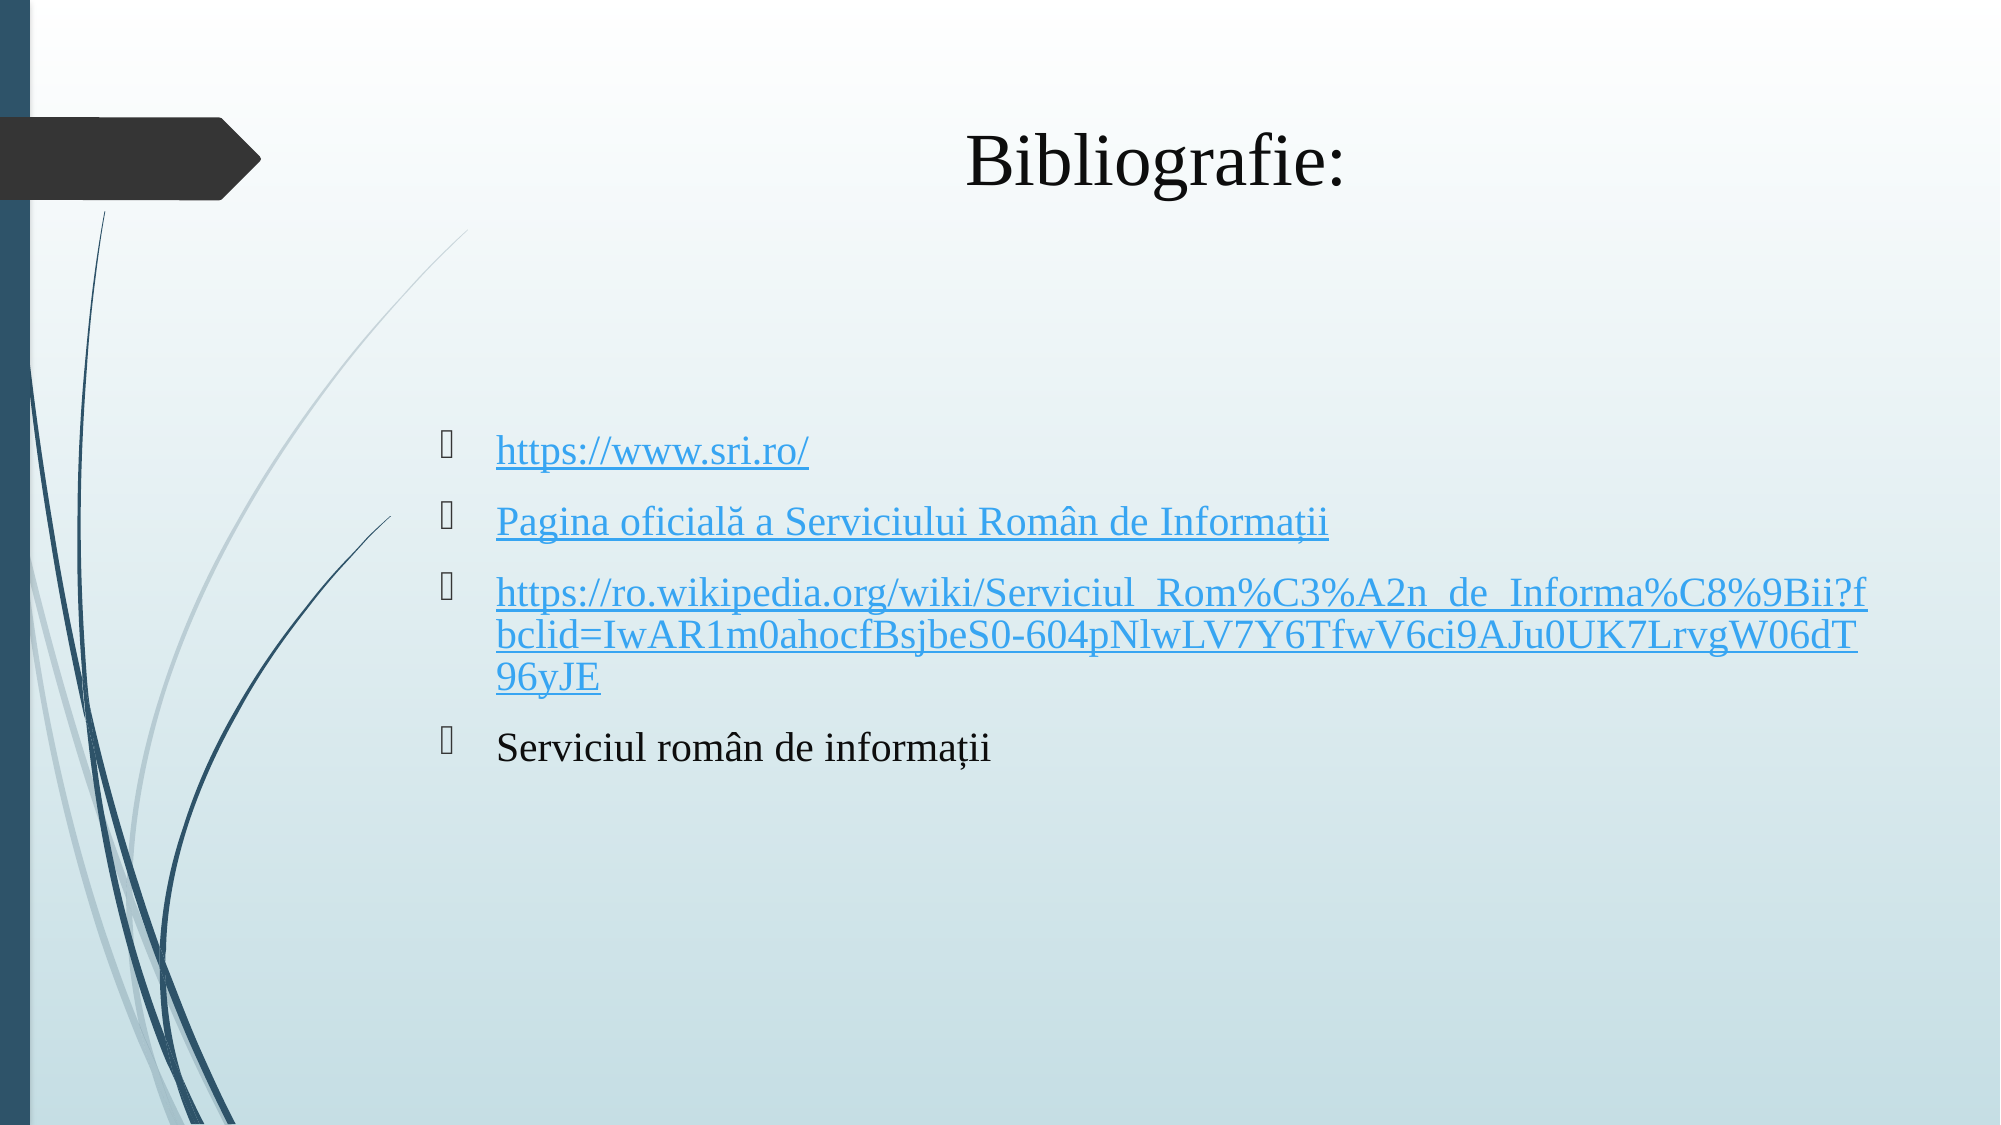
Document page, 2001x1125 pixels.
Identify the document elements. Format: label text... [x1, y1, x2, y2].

title Bibliografie: [425, 102, 1888, 313]
list https://www.sri.ro/ Pagina oficială a Serviciului Român de Informații https://ro.wikipedia.org/wiki/Serviciul_Rom%C3%A2n_de_Informa%C8%9Bii?fbclid=IwAR1m0ahocfBsjbeS0-604pNlwLV7Y6TfwV6ci9AJu0UK7LrvgW06dT96yJE Serviciul român de informații [424, 350, 1888, 970]
